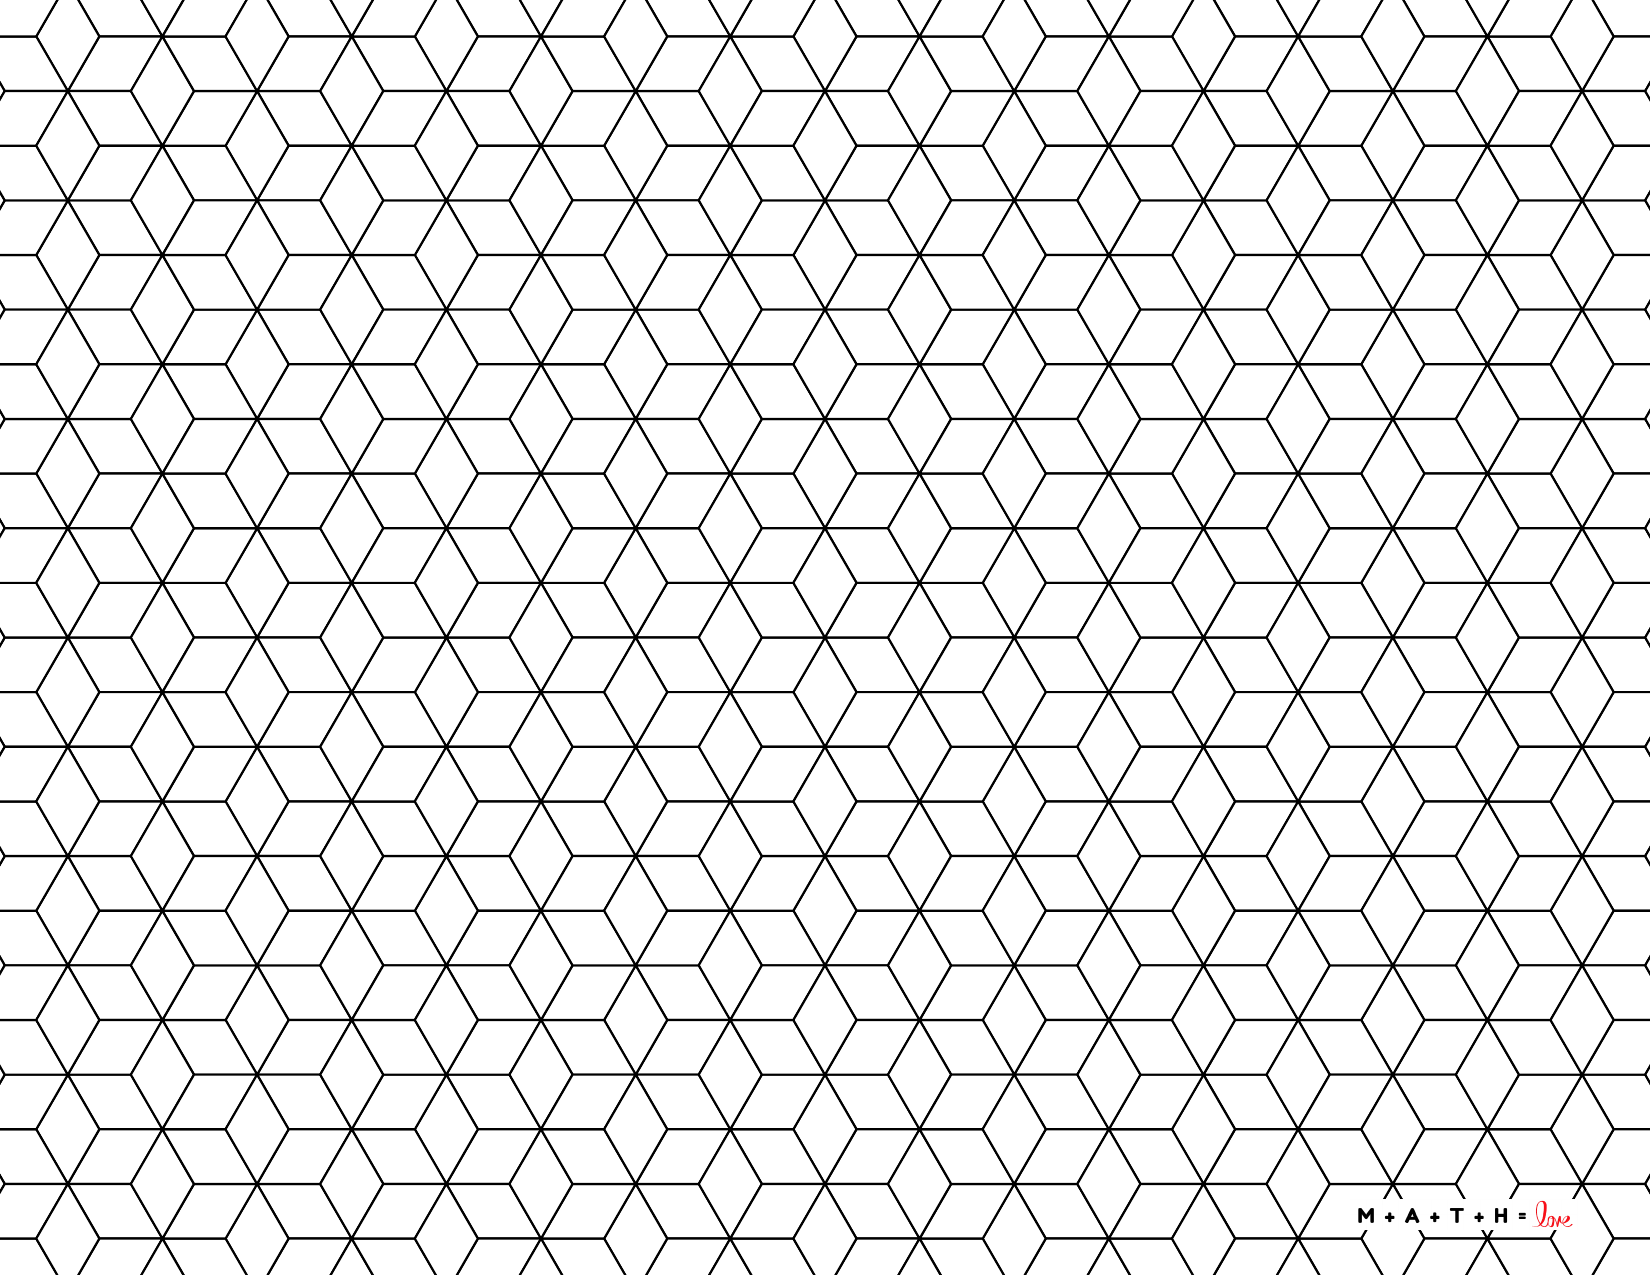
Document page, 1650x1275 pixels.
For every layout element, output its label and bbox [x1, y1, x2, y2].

text_box [0, 0, 1650, 1275]
picture [1349, 1199, 1579, 1231]
